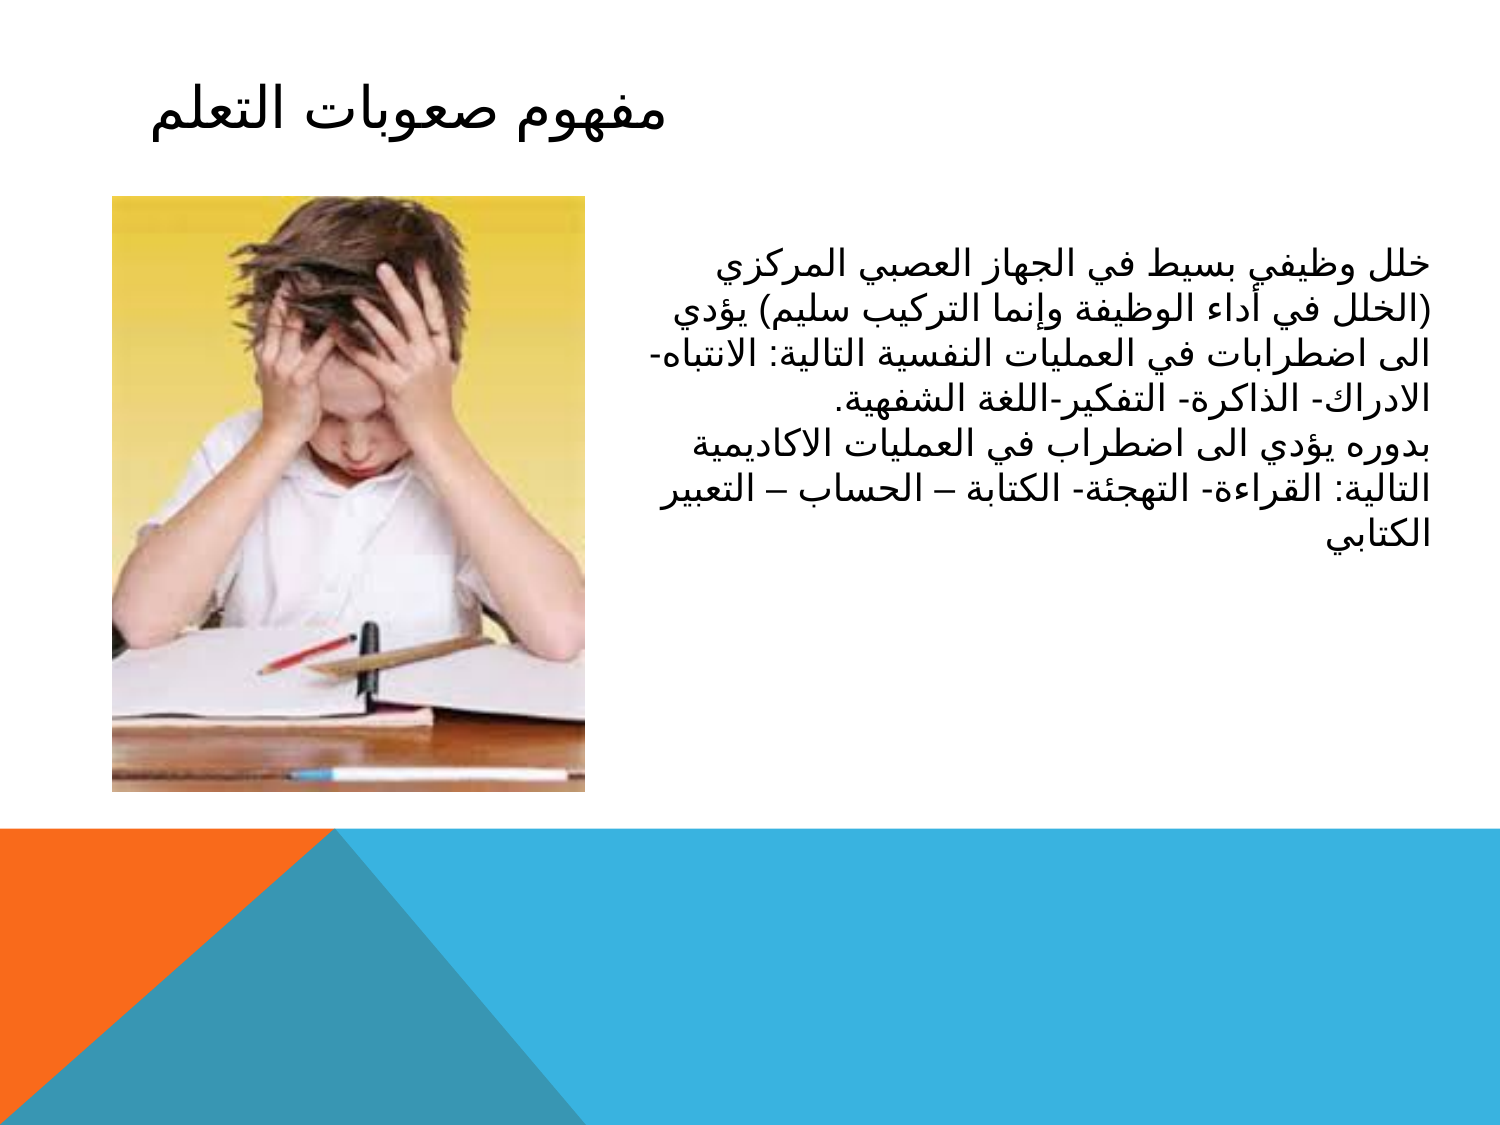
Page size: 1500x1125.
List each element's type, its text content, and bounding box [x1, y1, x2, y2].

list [111, 196, 586, 793]
text_box خلل وظيفي بسيط في الجهاز العصبي المركزي (الخلل في أداء الوظيفة وإنما التركيب سليم) يؤدي الى اضطرابات في العمليات النفسية التالية: الانتباه- الادراك- الذاكرة- التفكير-اللغة الشفهية. بدوره يؤدي الى اضطراب في العمليات الاكاديمية التالية: القراءة- التهجئة- الكتابة – الحساب – التعبير الكتابي [631, 231, 1447, 562]
title مفهوم صعوبات التعلم [134, 59, 1369, 150]
